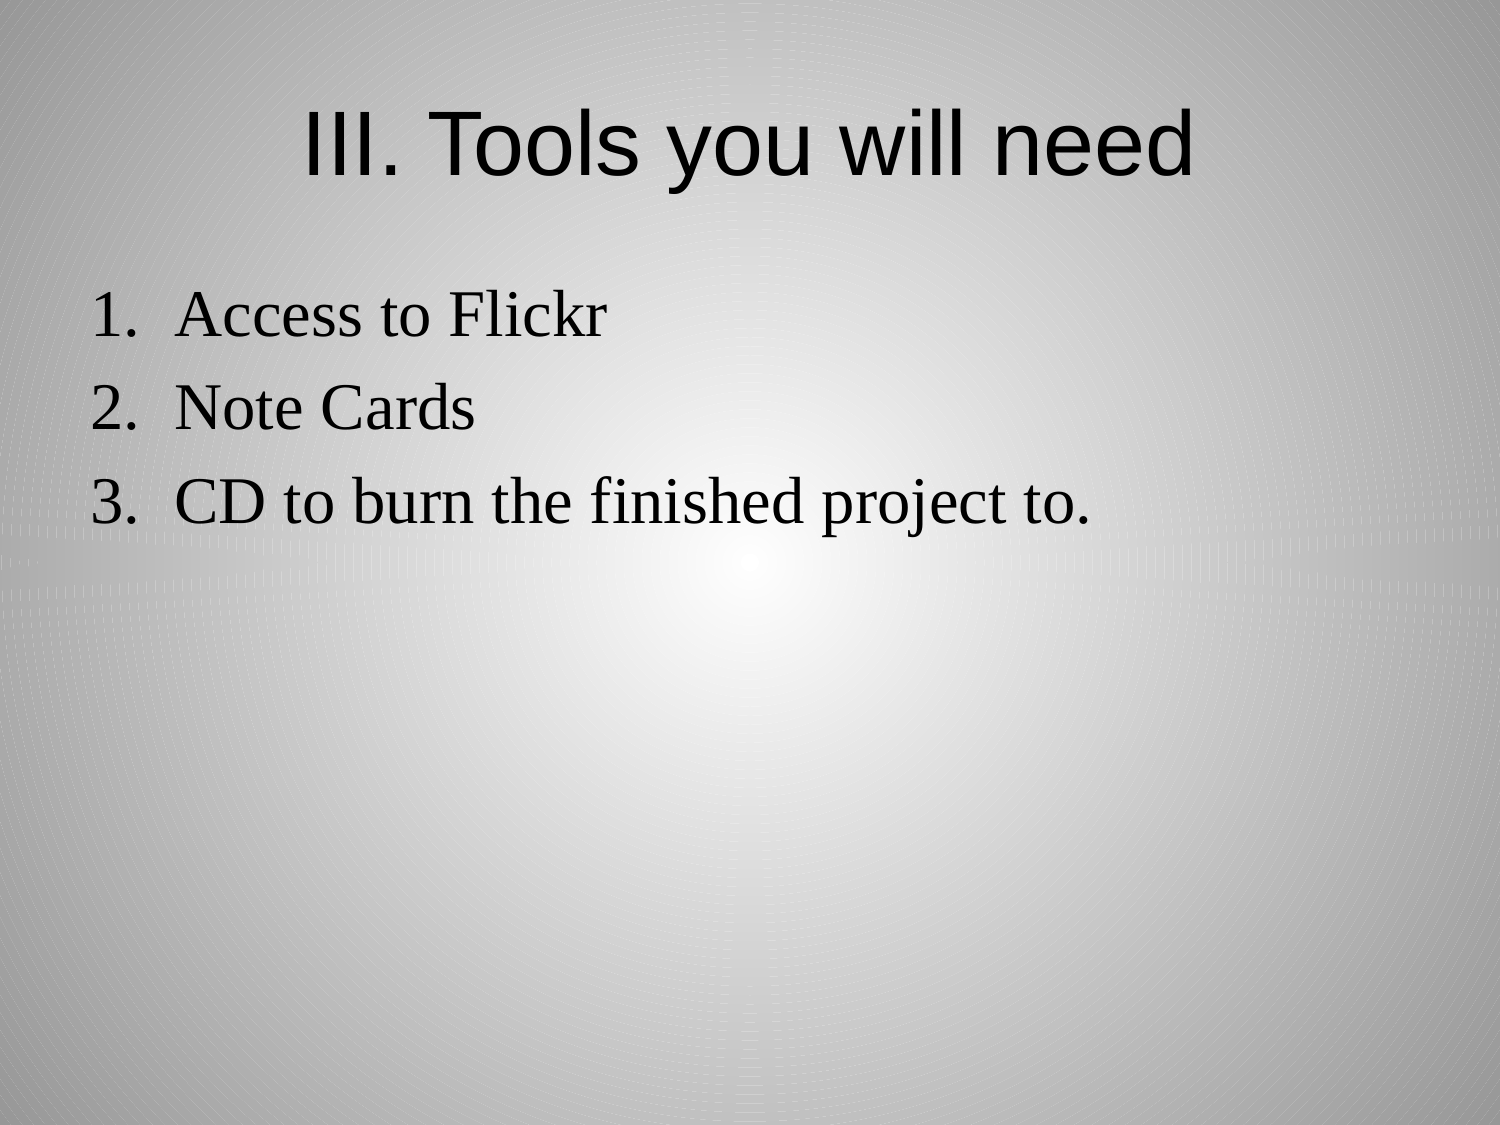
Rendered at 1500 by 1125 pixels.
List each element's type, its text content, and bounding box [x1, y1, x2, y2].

title III. Tools you will need [75, 45, 1425, 233]
list Access to Flickr Note Cards CD to burn the finished project to. [75, 262, 1425, 1005]
